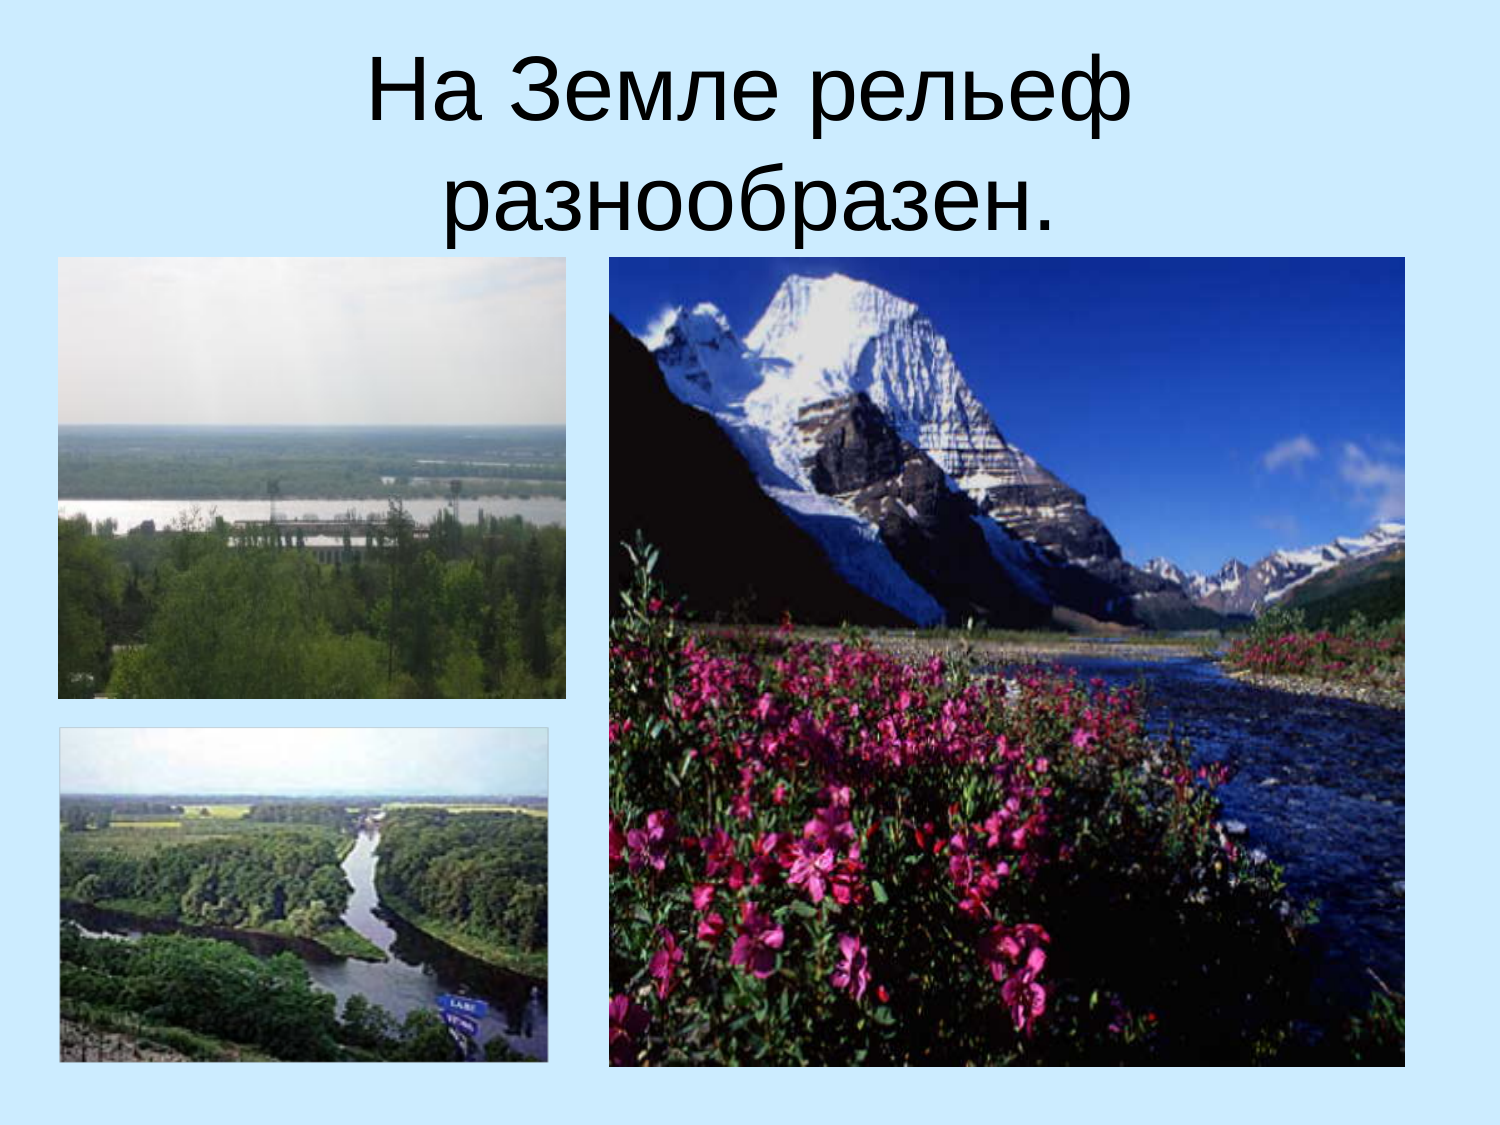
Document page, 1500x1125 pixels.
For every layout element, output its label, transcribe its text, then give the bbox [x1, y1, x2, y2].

picture [58, 726, 551, 1065]
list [58, 257, 566, 699]
picture [609, 257, 1405, 1067]
title На Земле рельеф разнообразен. [74, 44, 1426, 233]
